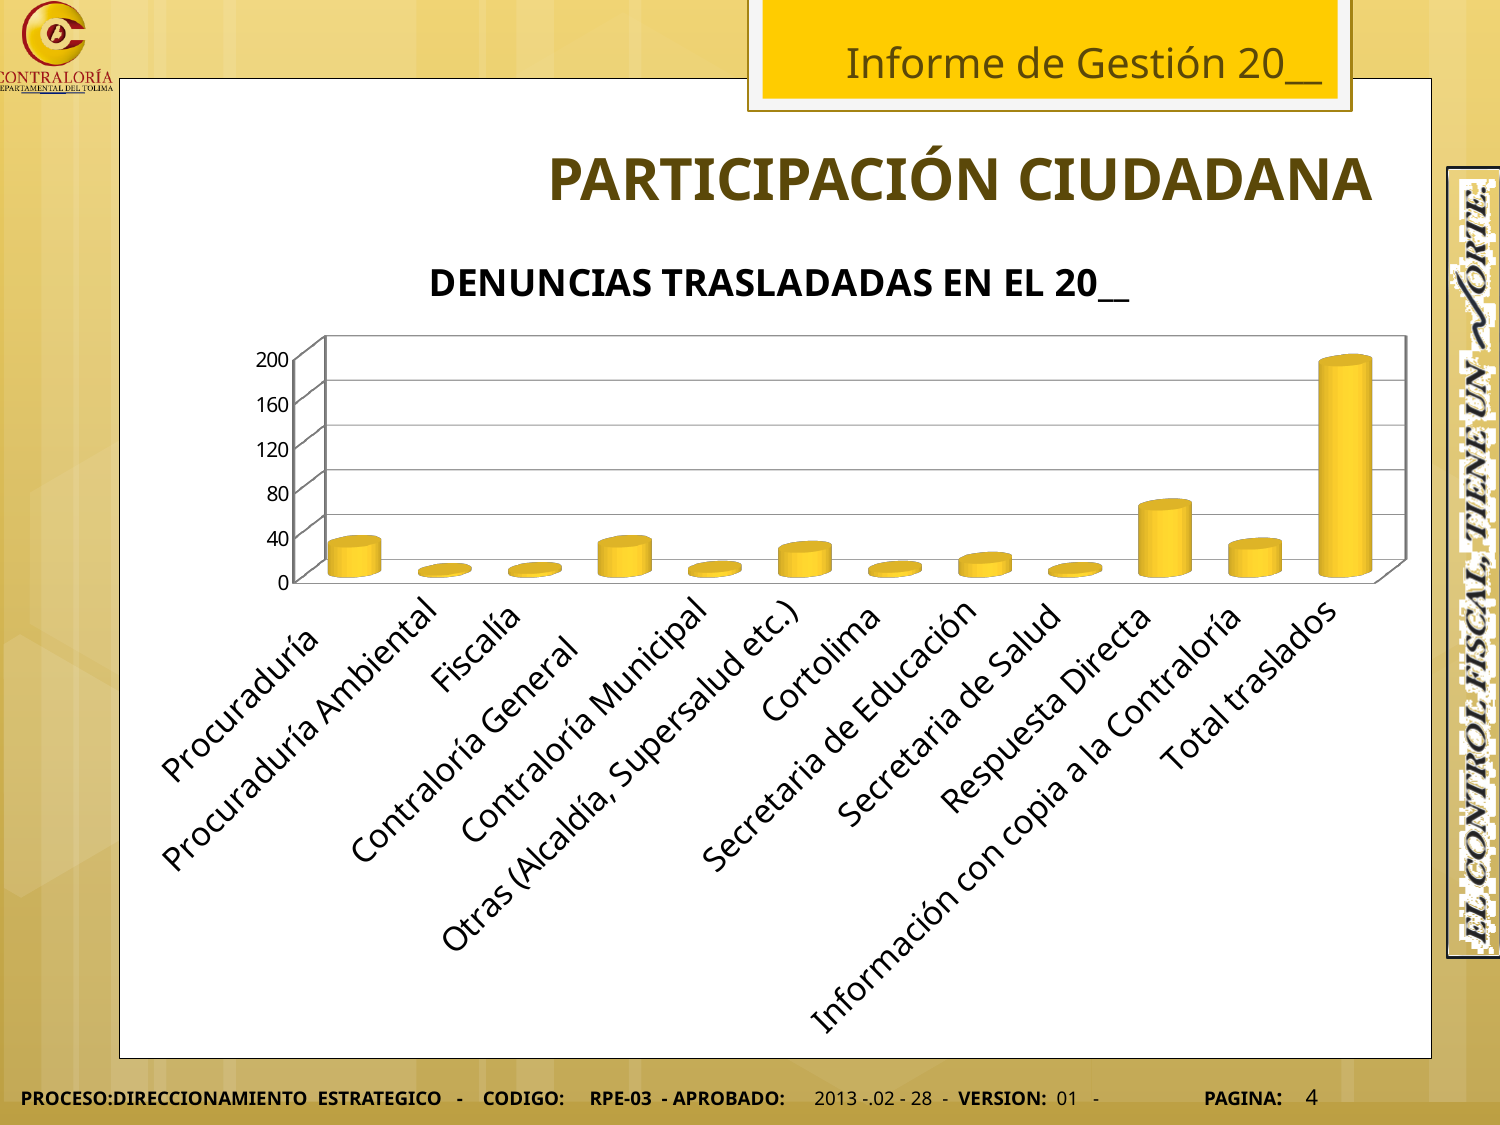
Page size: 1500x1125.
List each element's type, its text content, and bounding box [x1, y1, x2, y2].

picture [1446, 166, 1500, 959]
picture [0, 1, 113, 94]
text_box PARTICIPACIÓN CIUDADANA [235, 125, 1388, 217]
chart [88, 219, 1471, 1059]
